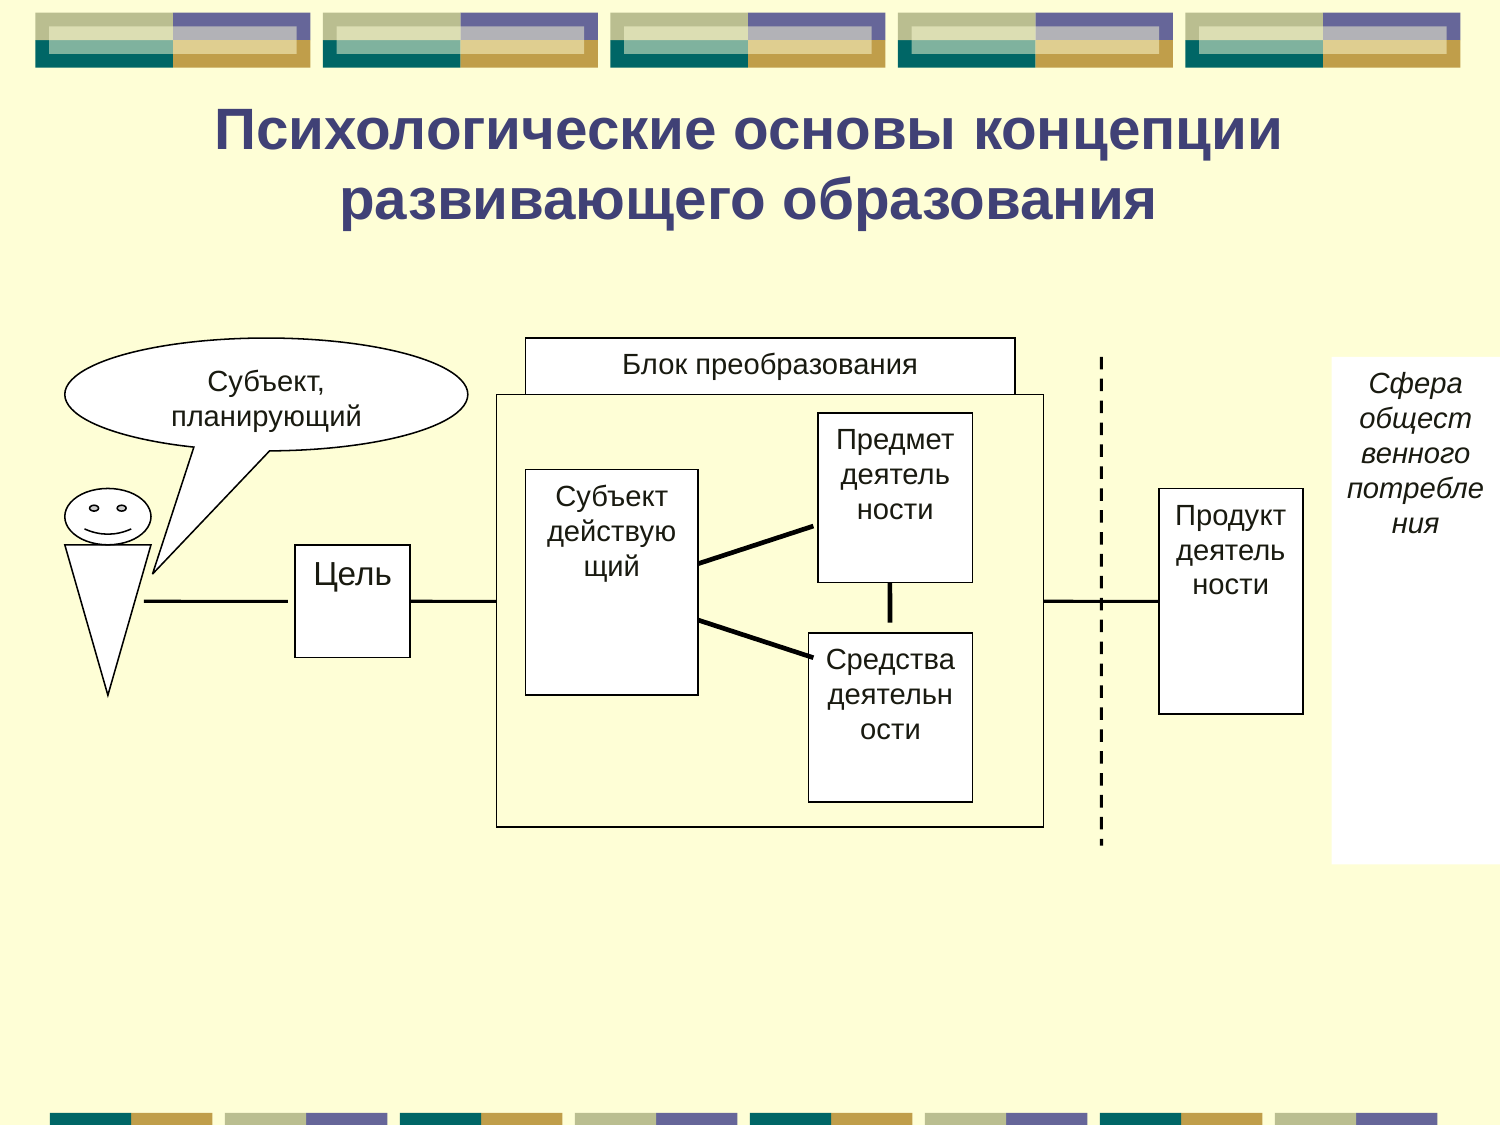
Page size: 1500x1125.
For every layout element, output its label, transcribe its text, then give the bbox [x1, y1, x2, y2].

title Психологические основы концепции развивающего образования [74, 77, 1424, 244]
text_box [64, 337, 1500, 865]
